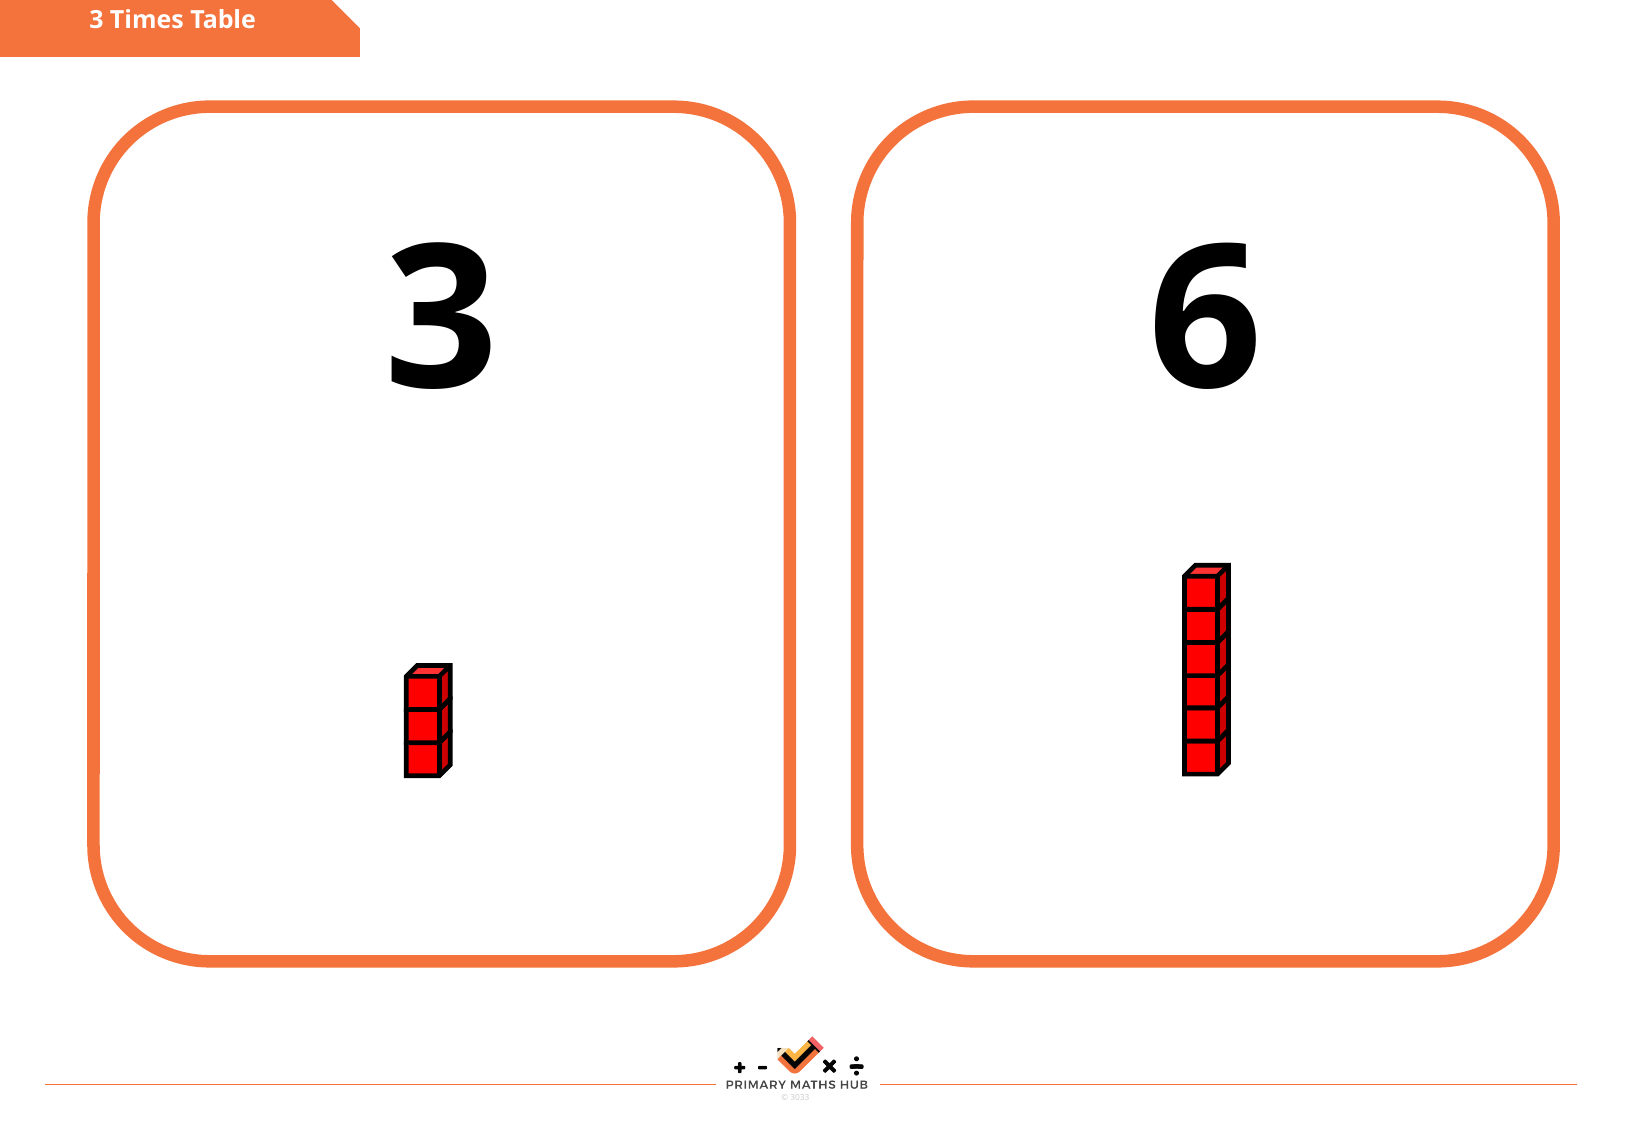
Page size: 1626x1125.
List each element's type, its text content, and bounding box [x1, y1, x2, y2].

text_box 6 [857, 179, 1554, 435]
picture [722, 1034, 872, 1094]
text_box [864, 105, 1547, 179]
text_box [406, 665, 451, 776]
text_box [100, 105, 783, 179]
text_box 3 [93, 179, 790, 435]
text_box [856, 209, 1555, 963]
text_box © 3033 [720, 1084, 870, 1110]
text_box [92, 207, 792, 963]
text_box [1184, 565, 1229, 775]
text_box 3 Times Table [0, 0, 361, 58]
